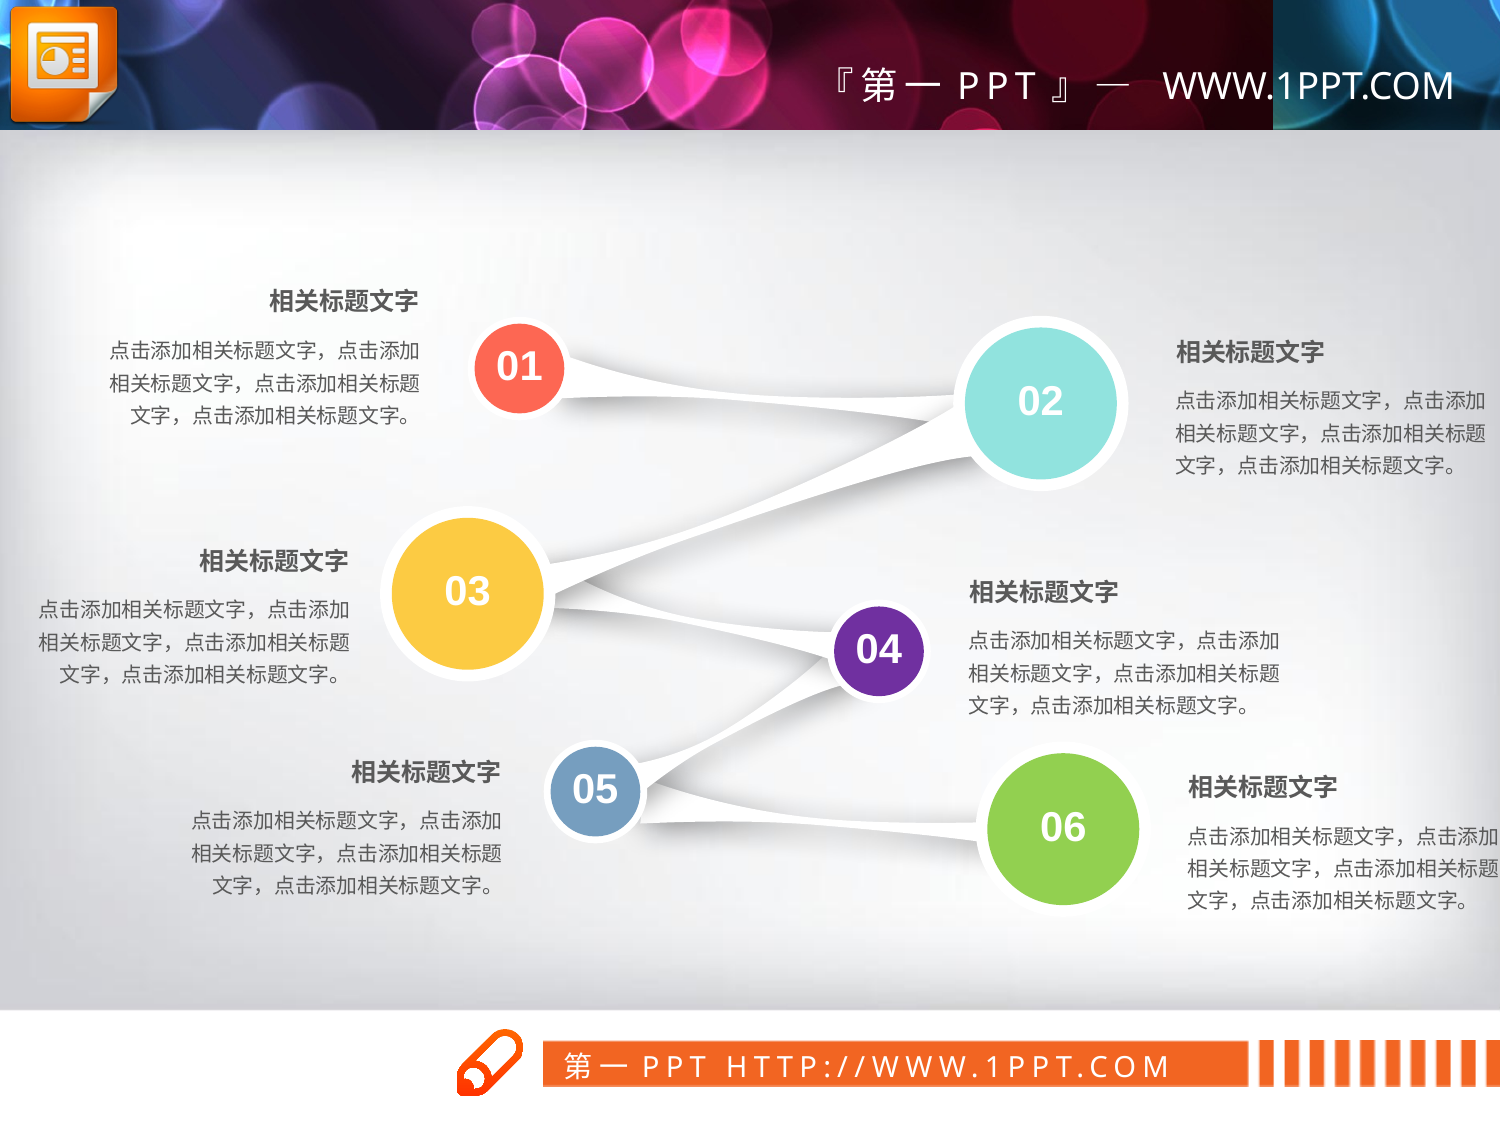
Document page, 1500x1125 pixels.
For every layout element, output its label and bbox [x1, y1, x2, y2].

text_box [14, 528, 365, 696]
text_box [1160, 319, 1500, 487]
picture [543, 1040, 1500, 1087]
text_box [167, 739, 518, 907]
text_box [953, 559, 1304, 728]
picture [0, 0, 1500, 1012]
text_box [1172, 754, 1500, 923]
text_box [379, 315, 1152, 917]
text_box [85, 269, 436, 437]
